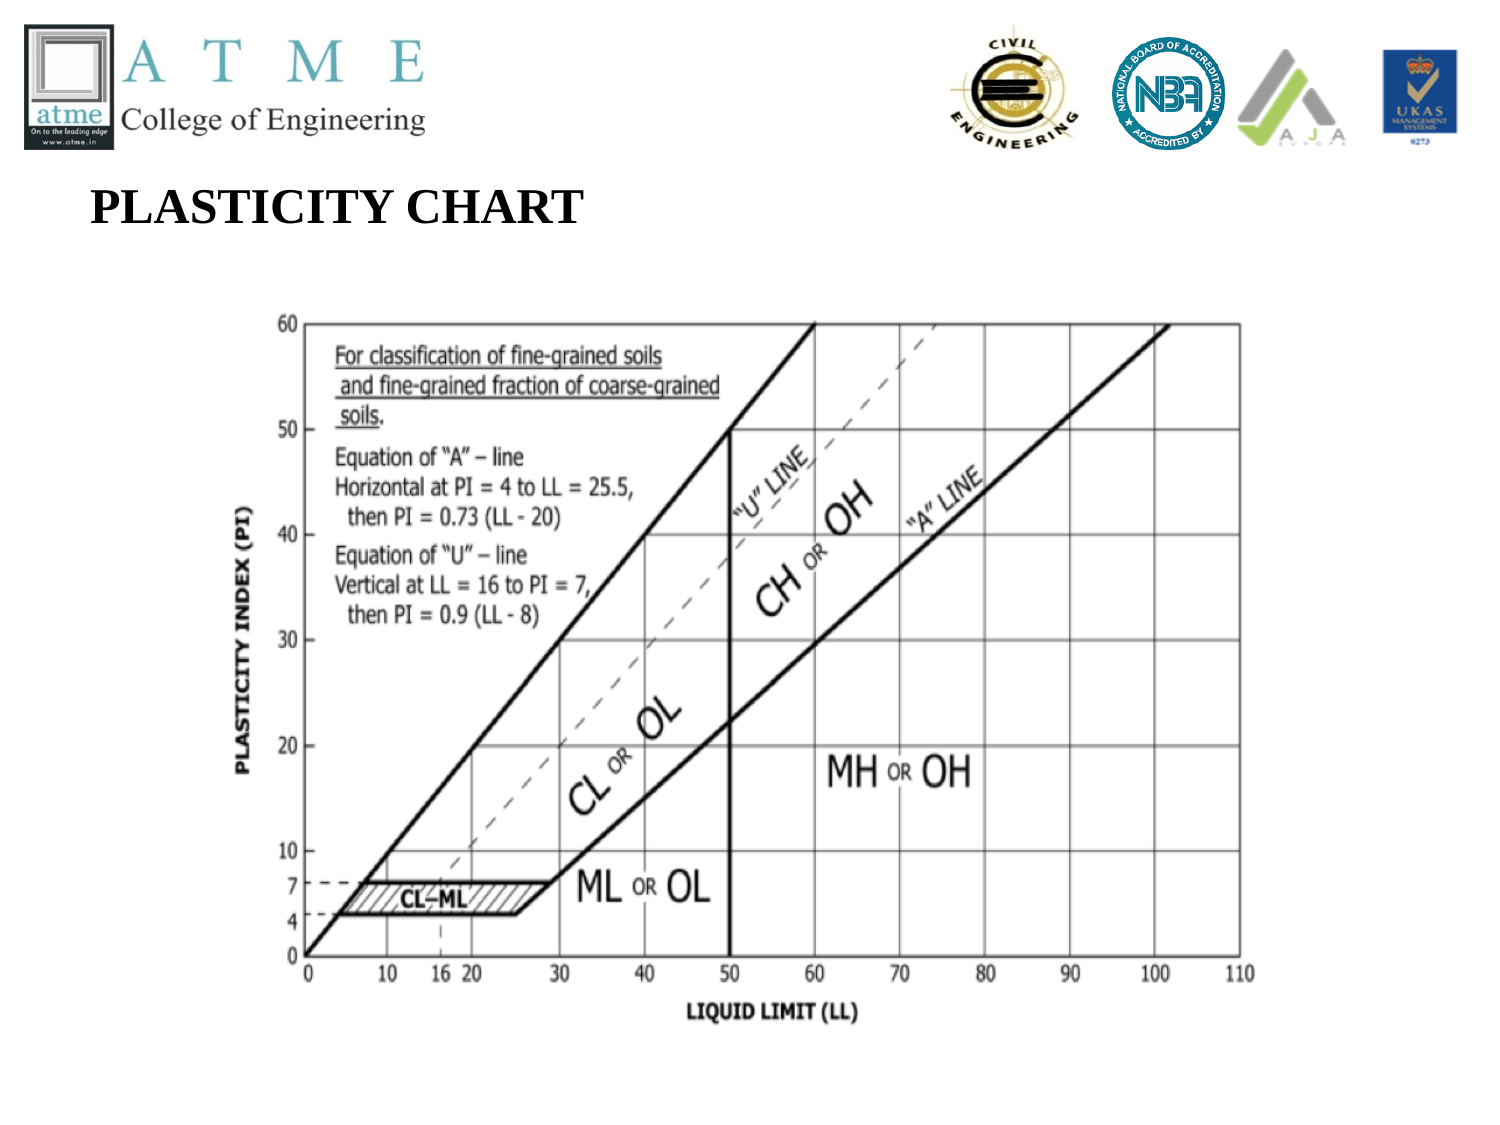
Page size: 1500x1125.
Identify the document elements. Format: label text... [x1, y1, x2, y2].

title PLASTICITY CHART [75, 137, 1425, 271]
picture [1237, 49, 1458, 146]
picture [1208, 109, 1225, 137]
picture [1112, 37, 1213, 137]
picture [1179, 37, 1225, 79]
picture [24, 24, 425, 150]
picture [950, 24, 1080, 137]
picture [1209, 103, 1218, 120]
picture [199, 299, 1313, 1063]
